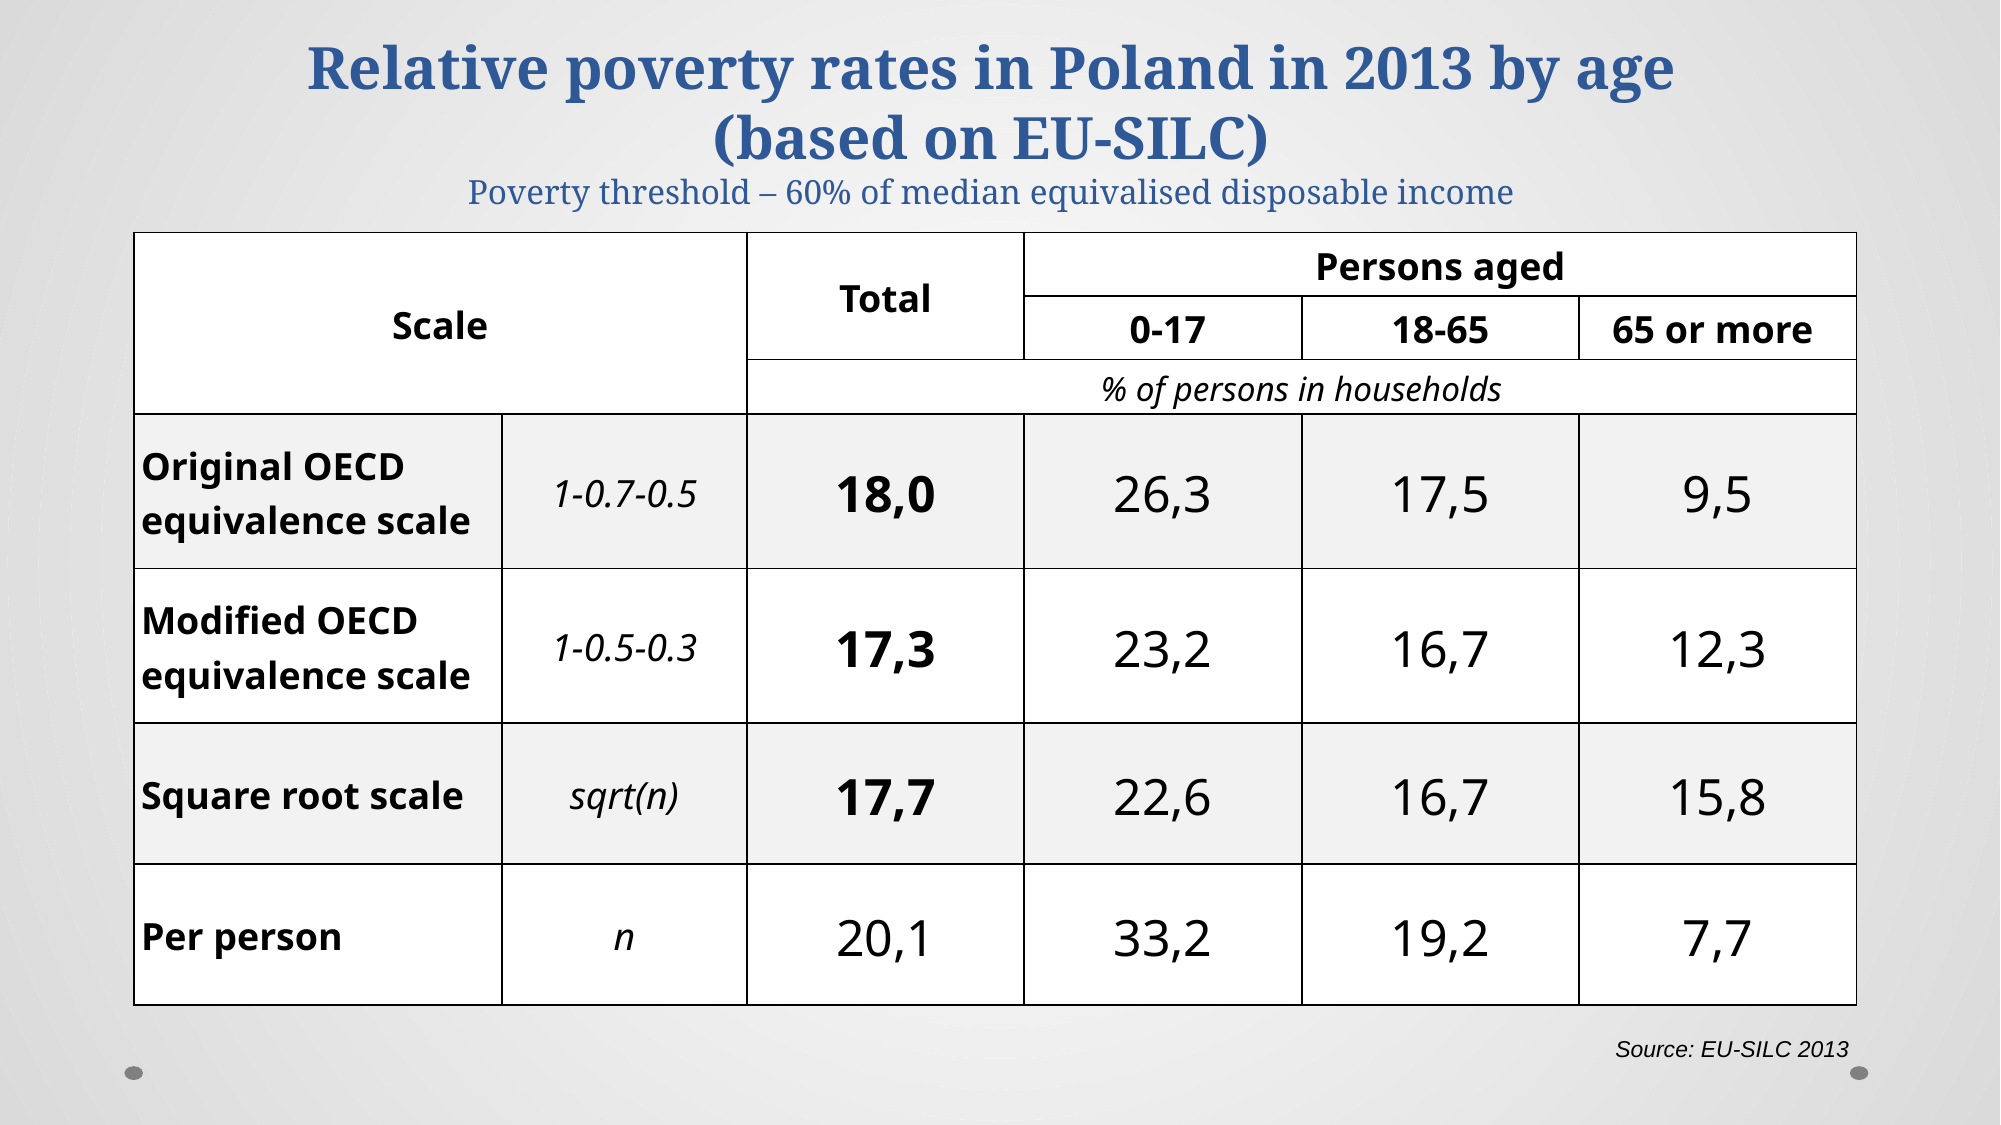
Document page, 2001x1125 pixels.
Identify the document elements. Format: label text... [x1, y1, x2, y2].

table_cell 20,1 [748, 865, 1023, 1004]
table_cell Source: EU-SILC 2013 [134, 1006, 1856, 1063]
table_cell 1-0.5-0.3 [503, 569, 746, 722]
table_cell 9,5 [1580, 415, 1856, 568]
table_cell 16,7 [1303, 569, 1578, 722]
table_cell % of persons in households [748, 360, 1856, 413]
table_cell n [503, 865, 746, 1004]
table_cell 33,2 [1025, 865, 1301, 1004]
table_cell Original OECD equivalence scale [135, 415, 501, 568]
table_cell 22,6 [1025, 724, 1301, 863]
table_cell 17,7 [748, 724, 1023, 863]
table_header Persons aged [1025, 233, 1856, 295]
table_cell 15,8 [1580, 724, 1856, 863]
table_cell 18-65 [1303, 297, 1578, 359]
table_cell Square root scale [135, 724, 501, 863]
table_cell 16,7 [1303, 724, 1578, 863]
table_cell sqrt(n) [503, 724, 746, 863]
table_cell 12,3 [1580, 569, 1856, 722]
table_cell 23,2 [1025, 569, 1301, 722]
table_cell Per person [135, 865, 501, 1004]
table_cell 19,2 [1303, 865, 1578, 1004]
title Relative poverty rates in Poland in 2013 by age (based on EU-SILC) Poverty threshold – 60% of median equivalised disposable income [91, 12, 1892, 219]
table_cell 17,5 [1303, 415, 1578, 568]
table_cell 65 or more [1580, 297, 1856, 359]
table_cell 17,3 [748, 569, 1023, 722]
table_cell 7,7 [1580, 865, 1856, 1004]
table_header Total [748, 233, 1023, 359]
table_cell 18,0 [748, 415, 1023, 568]
table_header Scale [135, 233, 746, 413]
table_cell 26,3 [1025, 415, 1301, 568]
table_cell 0-17 [1025, 297, 1301, 359]
table_cell Modified OECD equivalence scale [135, 569, 501, 722]
table_cell 1-0.7-0.5 [503, 415, 746, 568]
